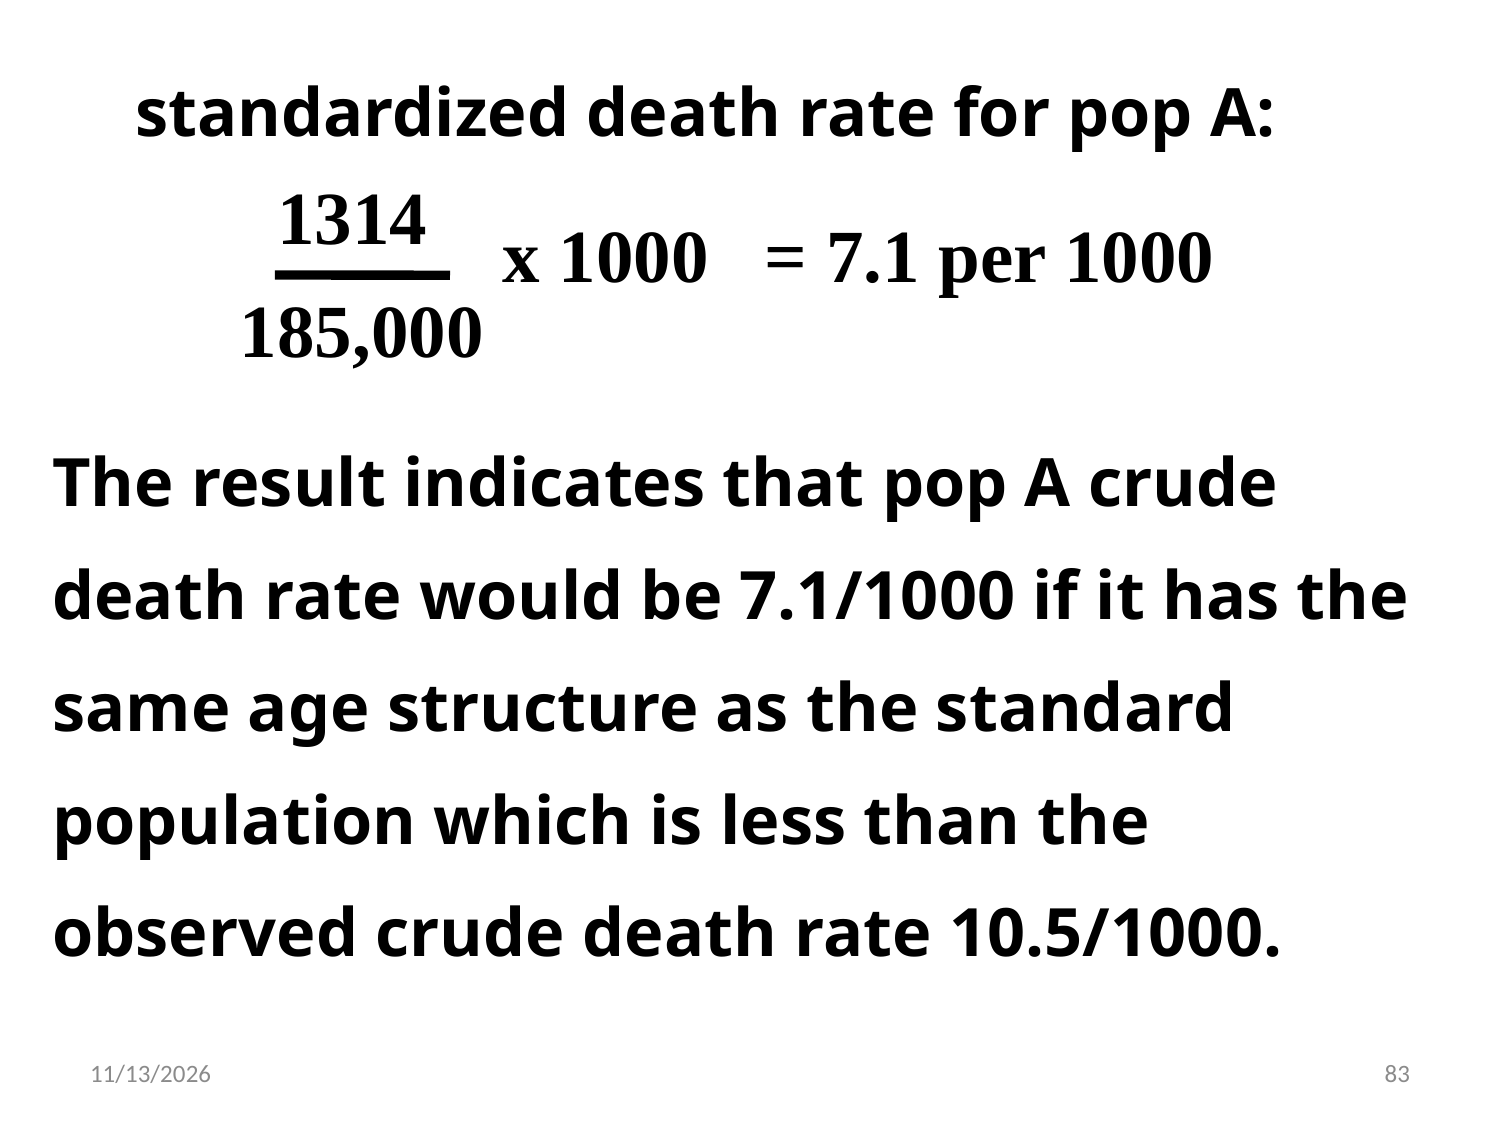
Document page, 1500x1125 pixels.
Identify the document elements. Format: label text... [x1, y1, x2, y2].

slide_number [75, 1042, 425, 1103]
text_box The result indicates that pop A crude death rate would be 7.1/1000 if it has the same age structure as the standard population which is less than the observed crude death rate 10.5/1000. [37, 399, 1463, 978]
text_box = 7.1 per 1000 [749, 199, 1363, 305]
text_box x 1000 [487, 199, 738, 305]
text_box 1314 [262, 162, 444, 268]
slide_number 83 [1074, 1042, 1425, 1103]
text_box 185,000 [225, 274, 500, 380]
text_box standardized death rate for pop A: [120, 62, 1292, 158]
